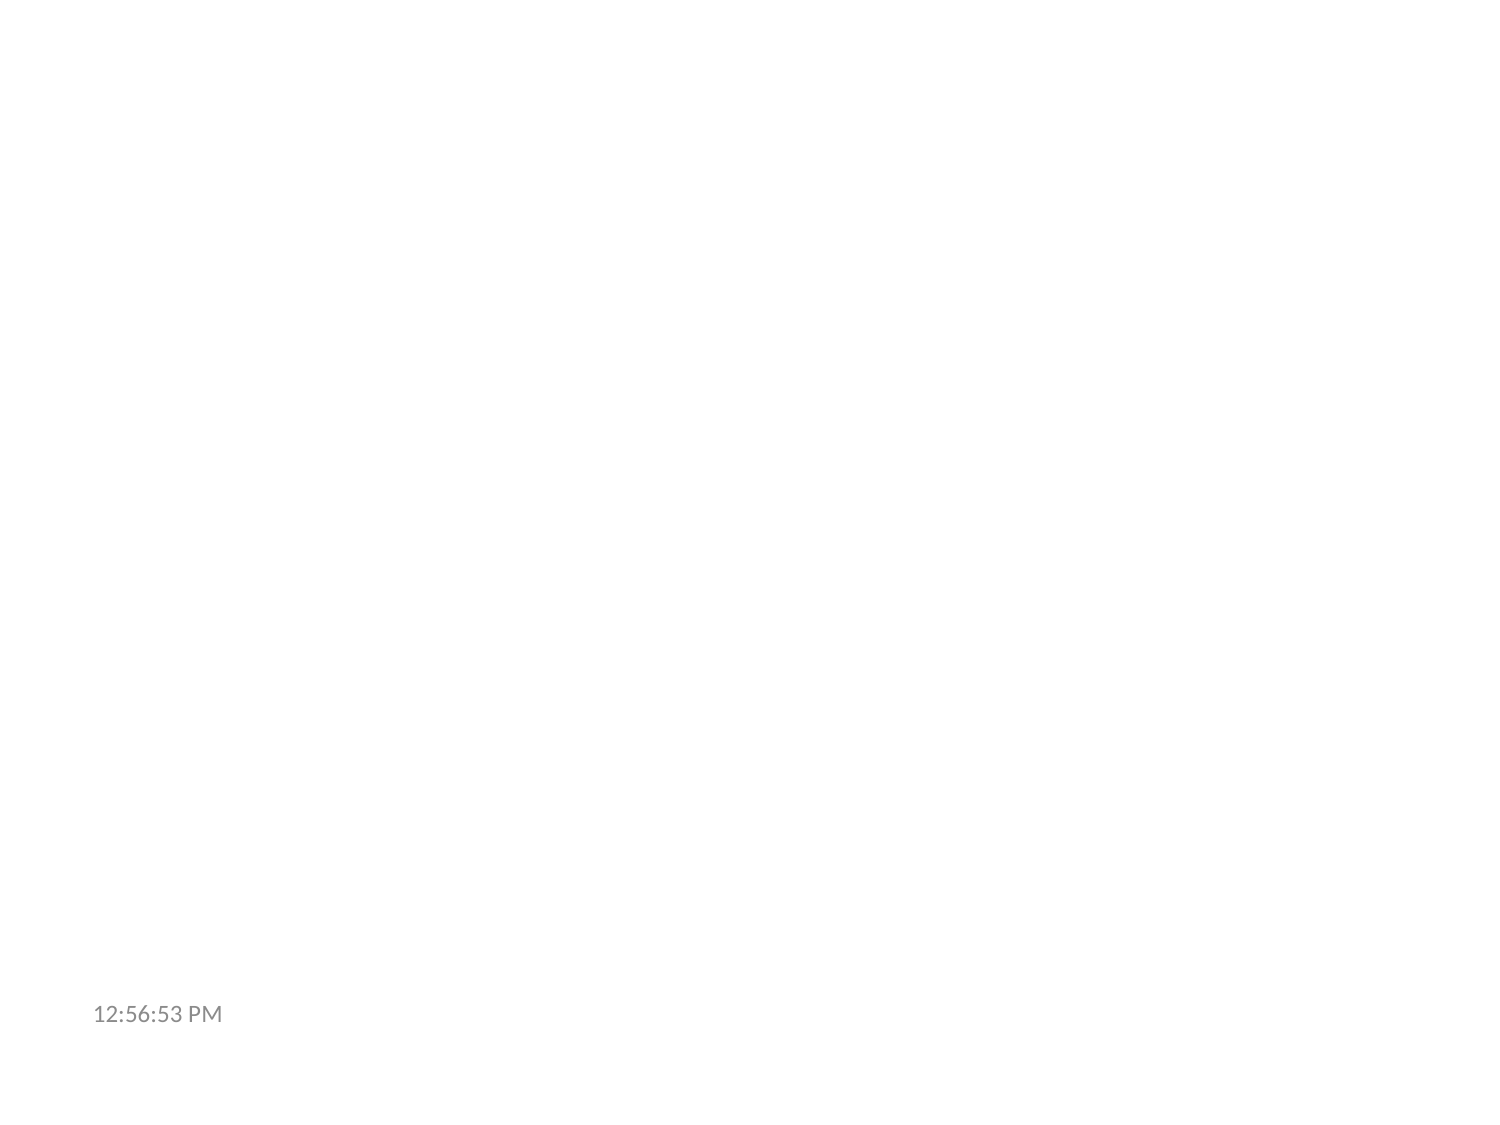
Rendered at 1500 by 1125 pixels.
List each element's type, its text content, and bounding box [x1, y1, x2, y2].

text_box 3:35:09 PM [77, 982, 428, 1043]
